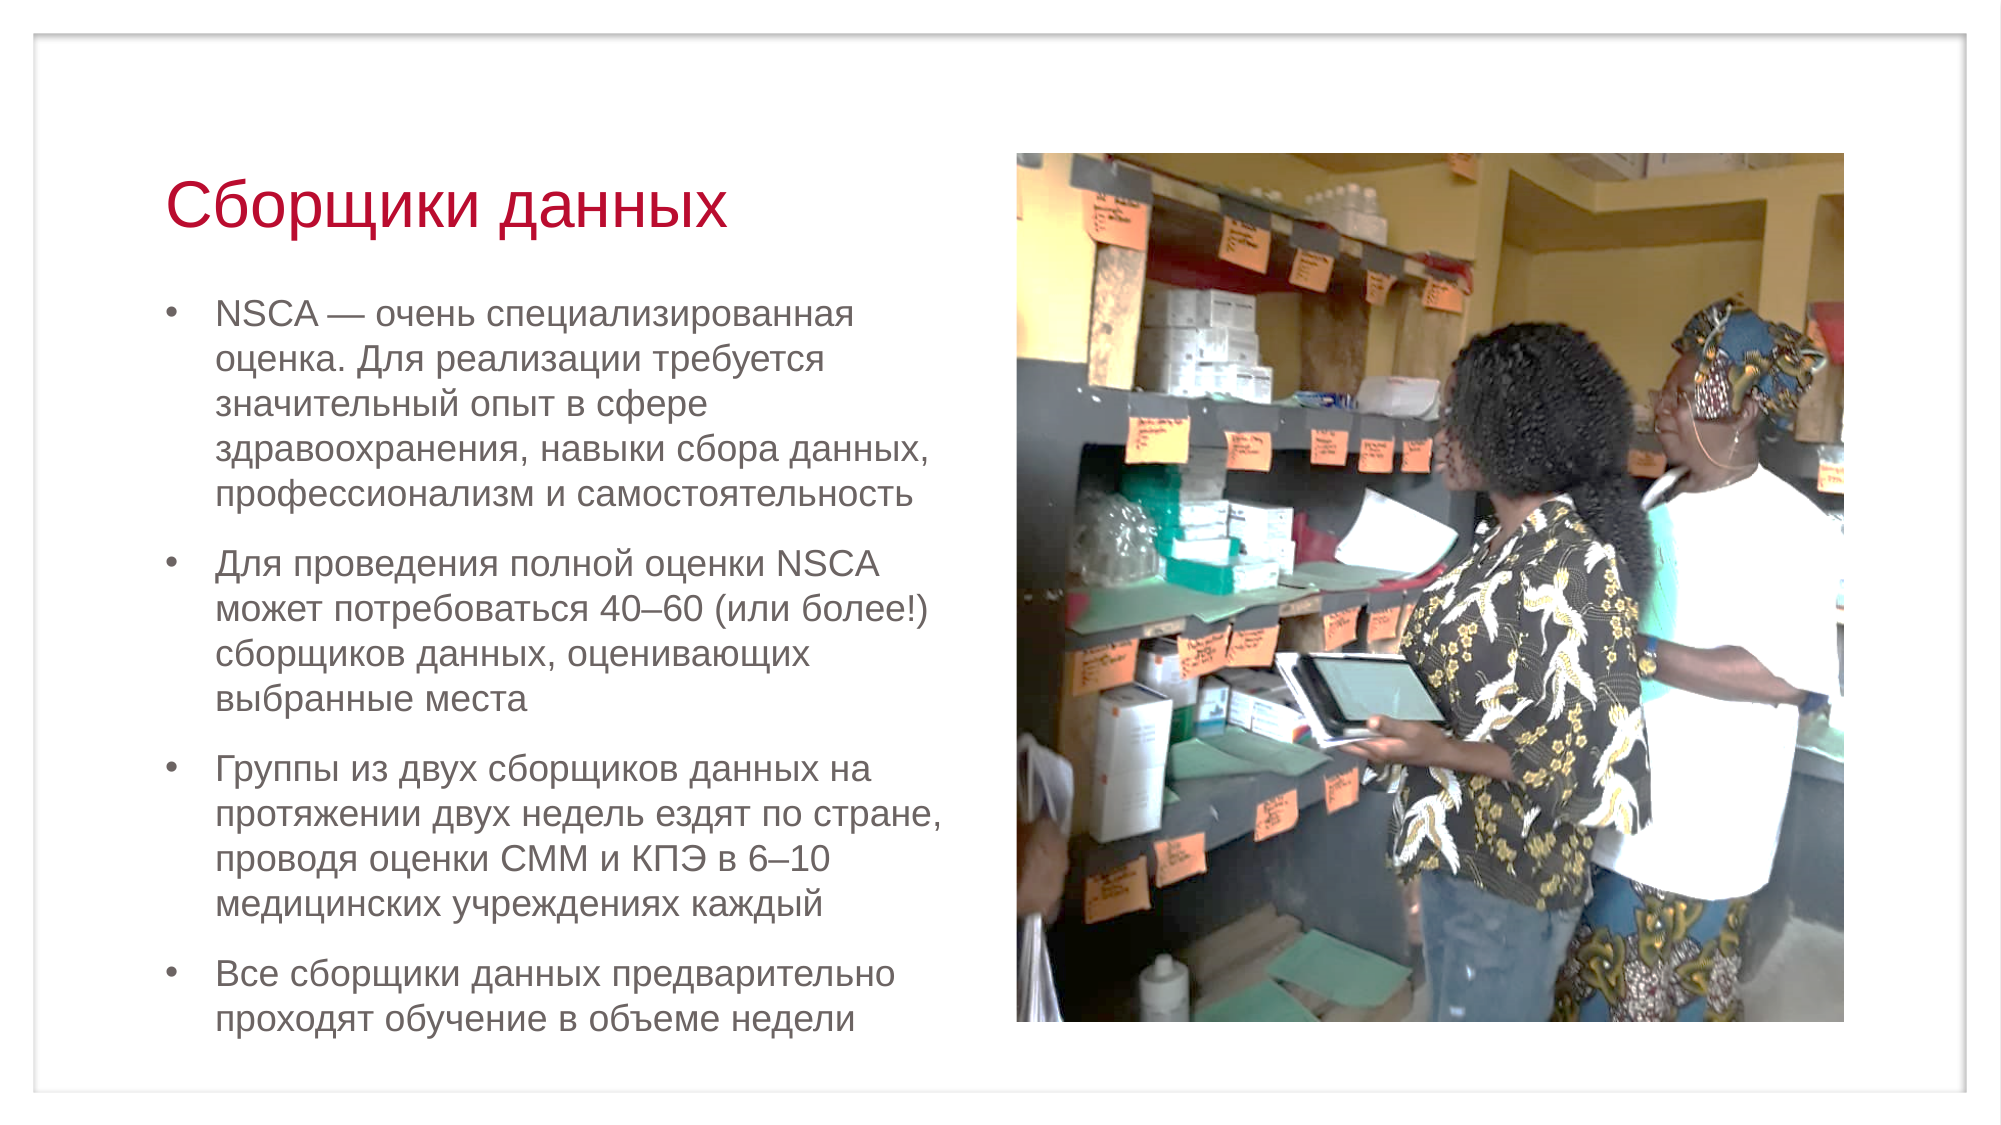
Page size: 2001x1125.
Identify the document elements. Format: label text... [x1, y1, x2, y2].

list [1016, 153, 1845, 1022]
title Сборщики данных [150, 153, 984, 249]
list NSCA — очень специализированная оценка. Для реализации требуется значительный опыт в сфере здравоохранения, навыки сбора данных, профессионализм и самостоятельность Для проведения полной оценки NSCA может потребоваться 40–60 (или более!) сборщиков данных, оценивающих выбранные места Группы из двух сборщиков данных на протяжении двух недель ездят по стране, проводя оценки СММ и КПЭ в 6–10 медицинских учреждениях каждый Все сборщики данных предварительно проходят обучение в объеме недели [150, 281, 984, 1125]
